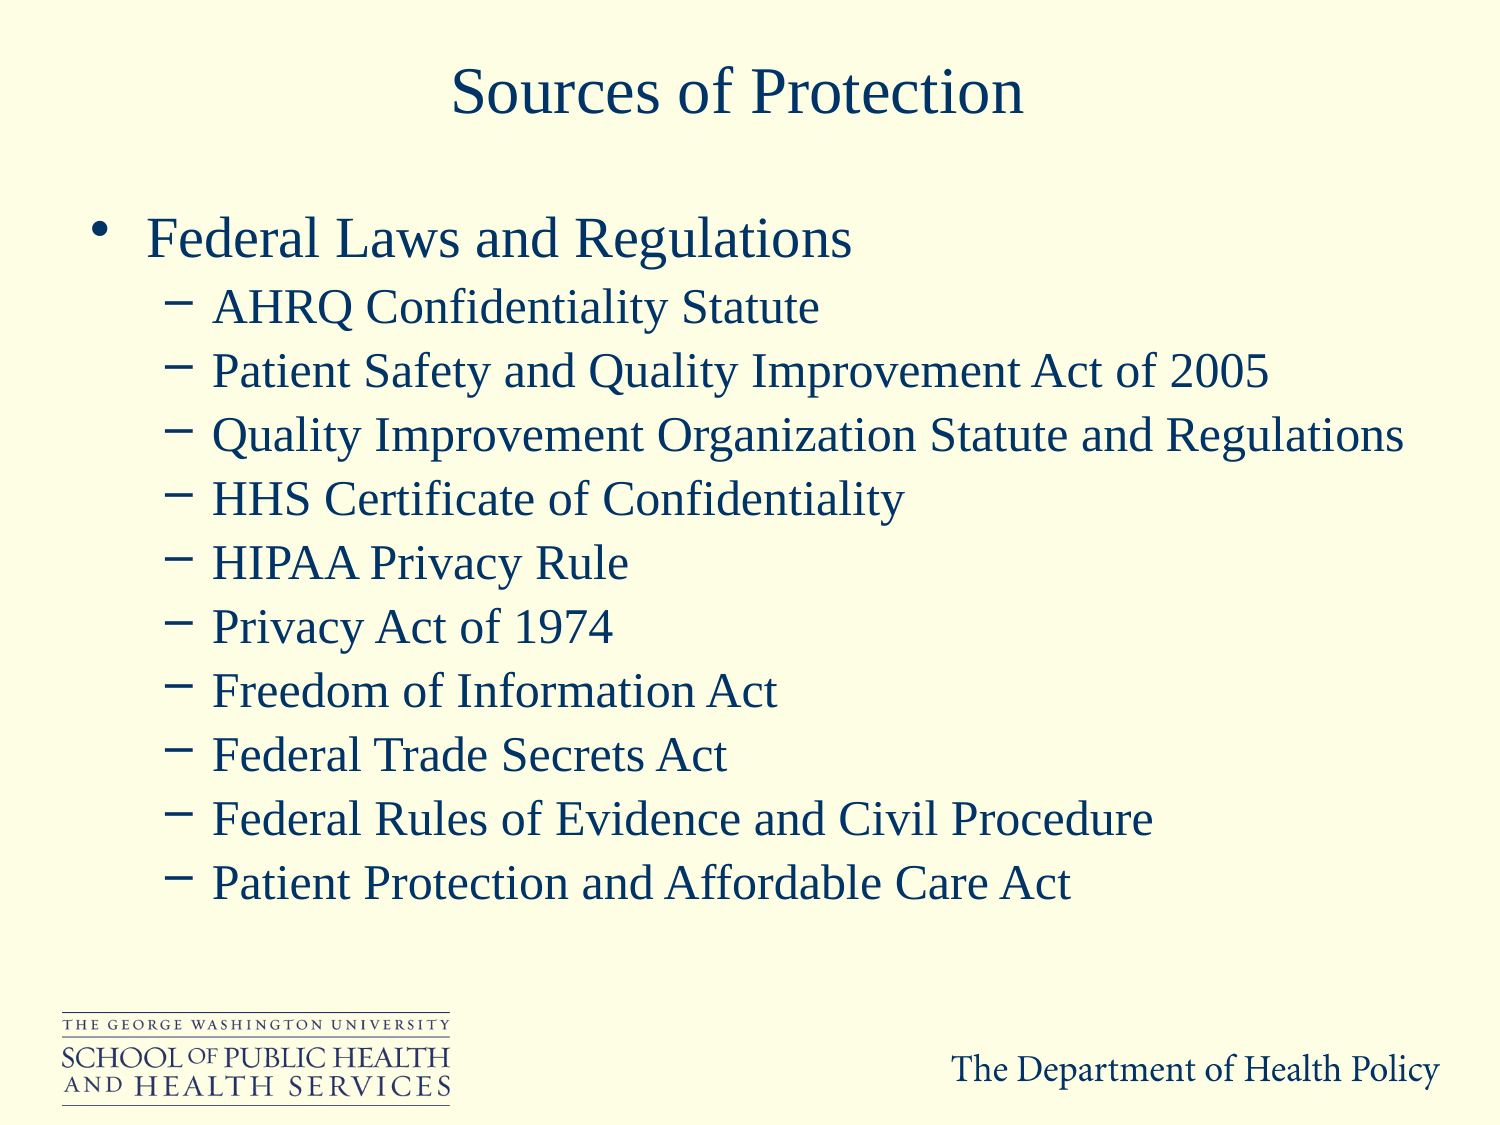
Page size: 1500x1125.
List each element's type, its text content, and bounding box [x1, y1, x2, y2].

picture [950, 1049, 1443, 1092]
picture [62, 1012, 450, 1106]
list Federal Laws and Regulations AHRQ Confidentiality Statute Patient Safety and Quality Improvement Act of 2005 Quality Improvement Organization Statute and Regulations HHS Certificate of Confidentiality HIPAA Privacy Rule Privacy Act of 1974 Freedom of Information Act Federal Trade Secrets Act Federal Rules of Evidence and Civil Procedure Patient Protection and Affordable Care Act [75, 200, 1425, 992]
title Sources of Protection [75, 0, 1425, 174]
